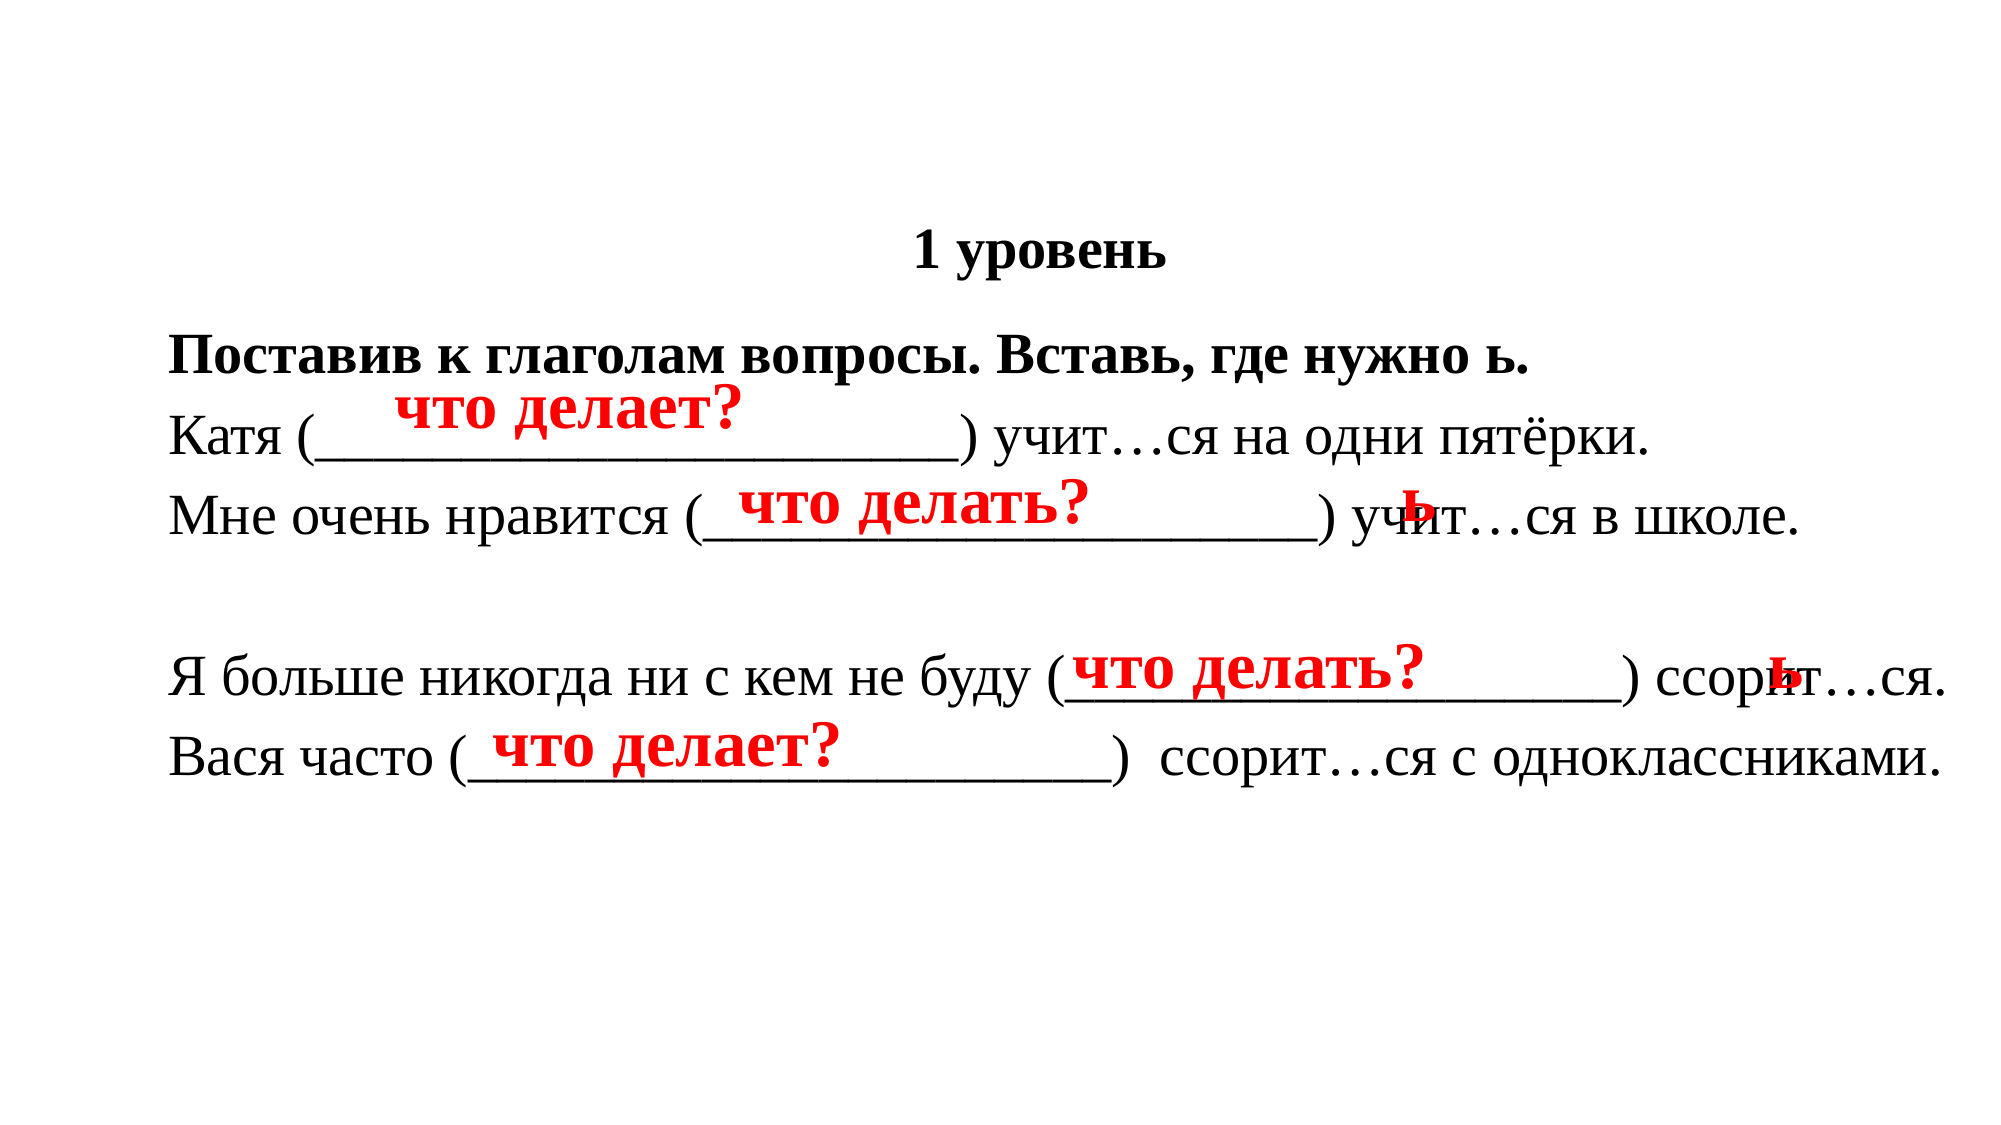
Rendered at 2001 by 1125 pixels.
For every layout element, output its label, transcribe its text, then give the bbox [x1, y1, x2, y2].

text_box что делает? [477, 692, 970, 788]
text_box что делать? [1057, 614, 1550, 710]
text_box что делать? [723, 449, 1216, 544]
text_box ь [1386, 447, 1879, 543]
text_box ь [1754, 614, 2000, 710]
text_box что делает? [379, 354, 872, 450]
text_box 1 уровень Поставив к глаголам вопросы. Вставь, где нужно ь. Катя (______________________) учит…ся на одни пятёрки. Мне очень нравится (_____________________) учит…ся в школе. Я больше никогда ни с кем не буду (___________________) ссорит…ся. Вася часто (______________________) ссорит…ся с одноклассниками. [79, 192, 2000, 795]
